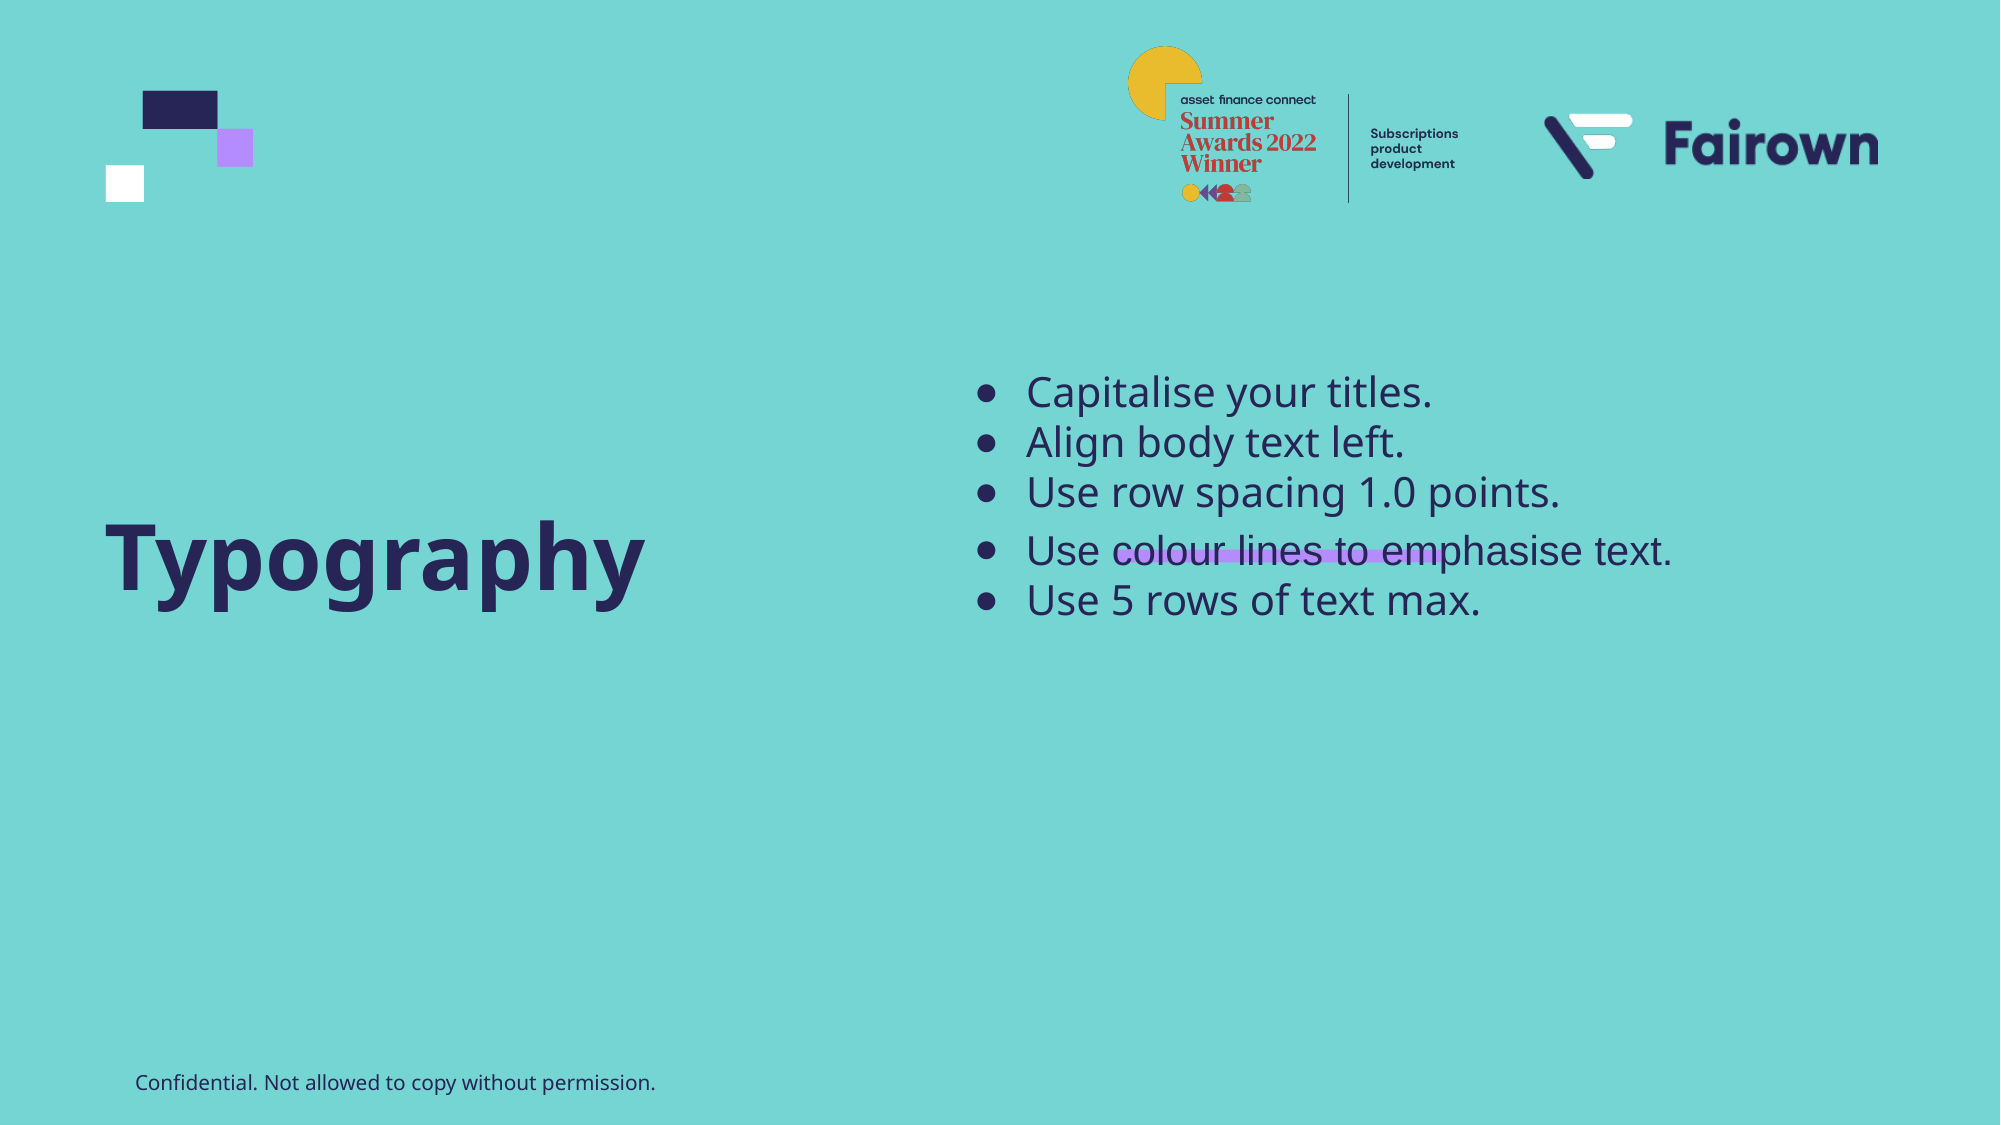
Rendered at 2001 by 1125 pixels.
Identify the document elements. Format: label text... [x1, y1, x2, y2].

picture [0, 0, 2000, 1125]
list Capitalise your titles. Align body text left. Use row spacing 1.0 points. Use colour lines to emphasise text. Use 5 rows of text max. [943, 358, 1831, 995]
list Typography [96, 491, 724, 995]
